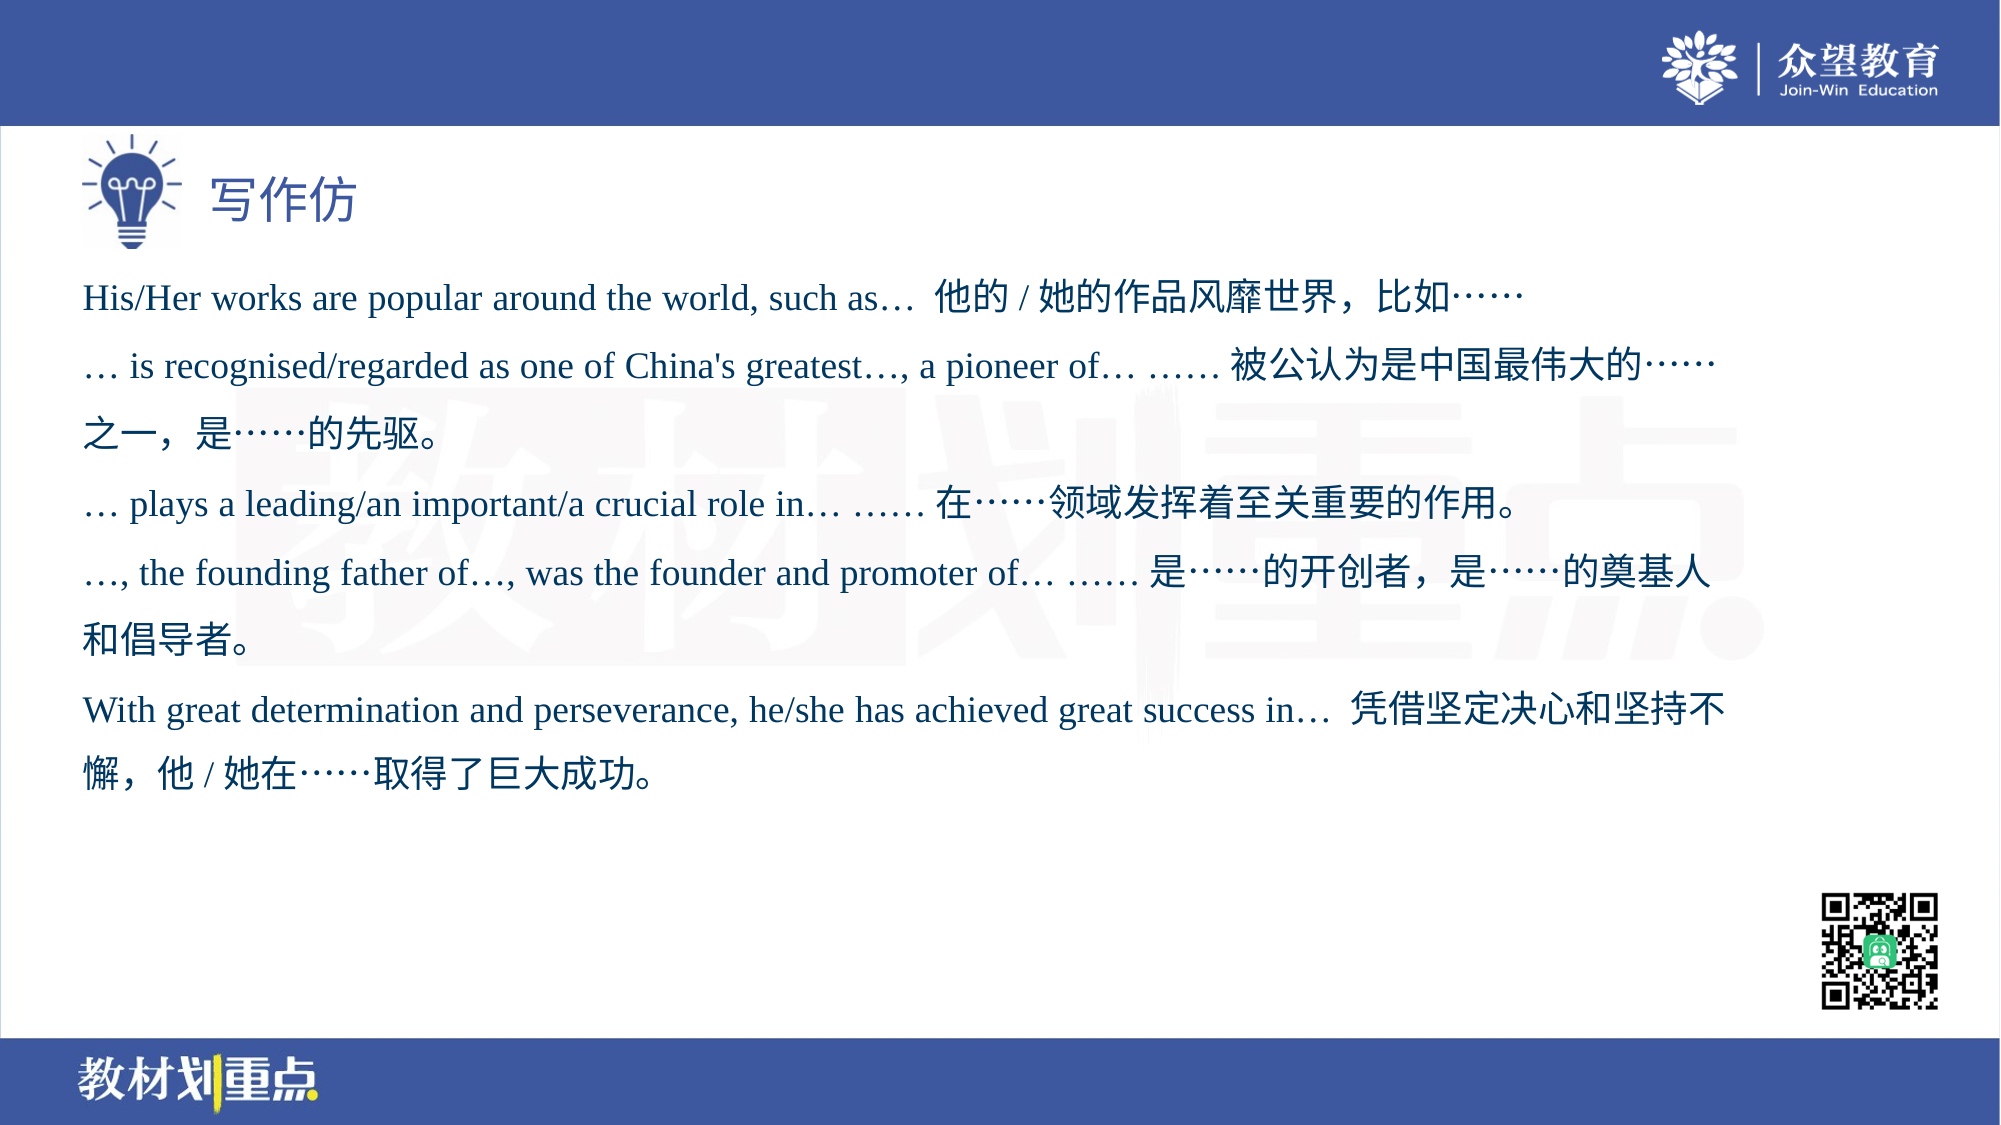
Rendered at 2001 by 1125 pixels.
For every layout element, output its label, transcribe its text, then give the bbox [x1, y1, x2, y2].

text_box His/Her works are popular around the world, such as… 他的/她的作品风靡世界，比如…… … is recognised/regarded as one of China's greatest…, a pioneer of… ……被公认为是中国最伟大的…… 之一，是……的先驱。 … plays a leading/an important/a crucial role in… ……在……领域发挥着至关重要的作用。 …, the founding father of…, was the founder and promoter of… ……是……的开创者，是……的奠基人 和倡导者。 With great determination and perseverance, he/she has achieved great success in… 凭借坚定决心和坚持不 懈，他/她在……取得了巨大成功。 [82, 248, 1817, 788]
picture [0, 0, 2000, 1125]
